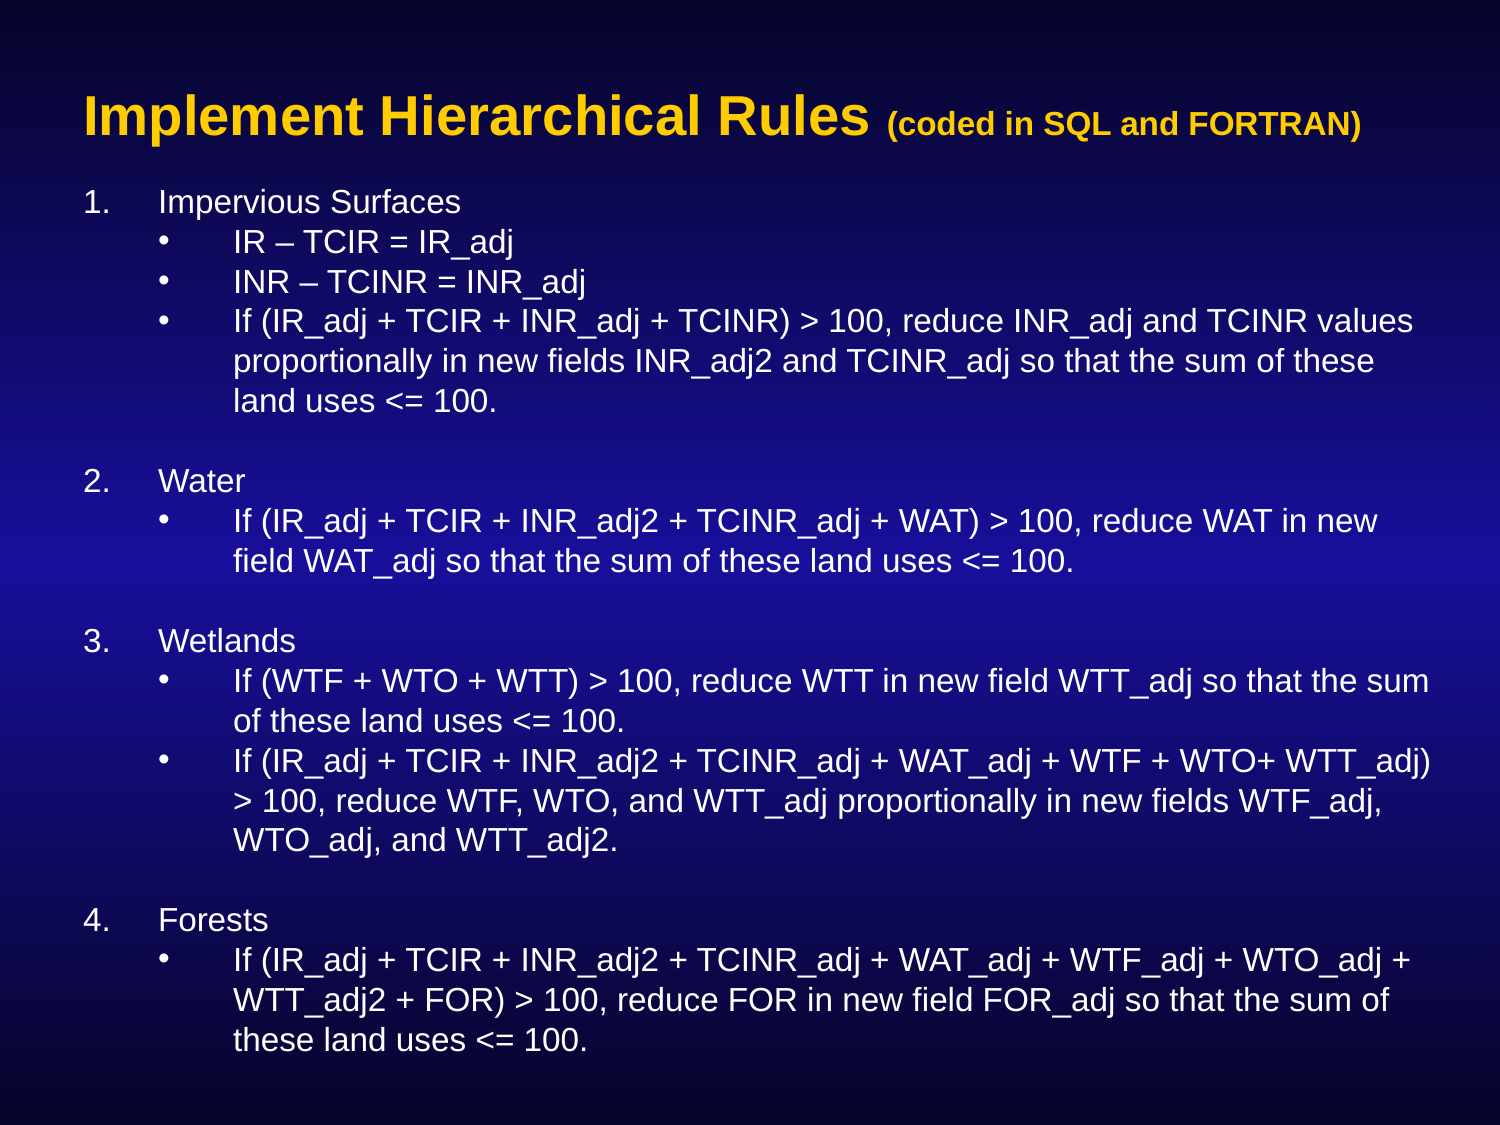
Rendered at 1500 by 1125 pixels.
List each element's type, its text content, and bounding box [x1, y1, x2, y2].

title Implement Hierarchical Rules (coded in SQL and FORTRAN) [67, 18, 1432, 207]
text_box Impervious Surfaces IR – TCIR = IR_adj INR – TCINR = INR_adj If (IR_adj + TCIR + INR_adj + TCINR) > 100, reduce INR_adj and TCINR values proportionally in new fields INR_adj2 and TCINR_adj so that the sum of these land uses <= 100. Water If (IR_adj + TCIR + INR_adj2 + TCINR_adj + WAT) > 100, reduce WAT in new field WAT_adj so that the sum of these land uses <= 100. Wetlands If (WTF + WTO + WTT) > 100, reduce WTT in new field WTT_adj so that the sum of these land uses <= 100. If (IR_adj + TCIR + INR_adj2 + TCINR_adj + WAT_adj + WTF + WTO+ WTT_adj) > 100, reduce WTF, WTO, and WTT_adj proportionally in new fields WTF_adj, WTO_adj, and WTT_adj2. Forests If (IR_adj + TCIR + INR_adj2 + TCINR_adj + WAT_adj + WTF_adj + WTO_adj + WTT_adj2 + FOR) > 100, reduce FOR in new field FOR_adj so that the sum of these land uses <= 100. [68, 172, 1455, 1066]
